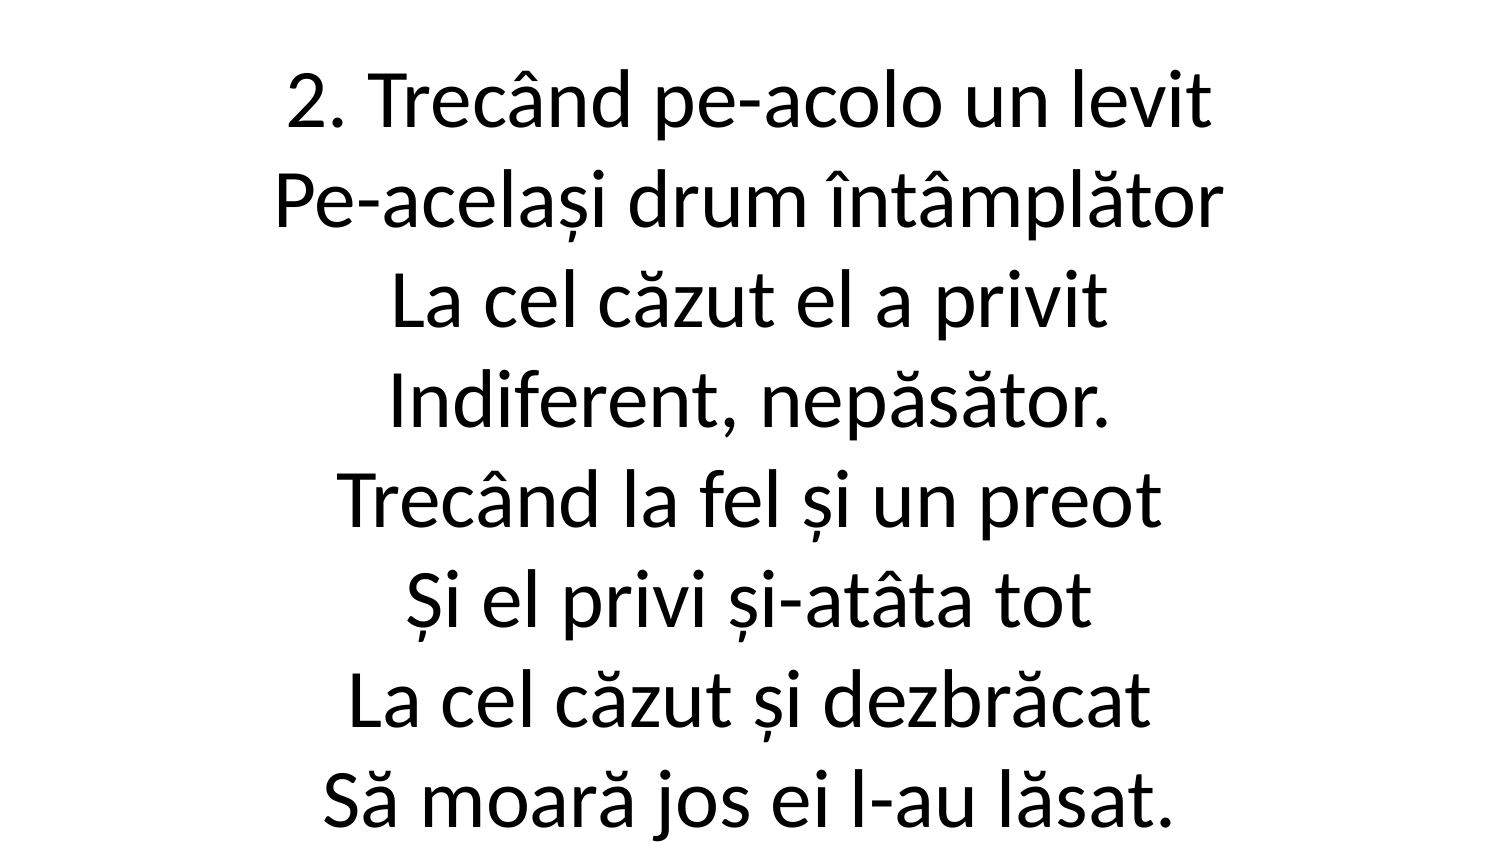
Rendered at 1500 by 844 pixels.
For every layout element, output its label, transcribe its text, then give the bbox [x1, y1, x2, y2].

text_box 2. Trecând pe-acolo un levit Pe-același drum întâmplător La cel căzut el a privit Indiferent, nepăsător. Trecând la fel și un preot Și el privi și-atâta tot La cel căzut și dezbrăcat Să moară jos ei l-au lăsat. [258, 0, 1242, 844]
